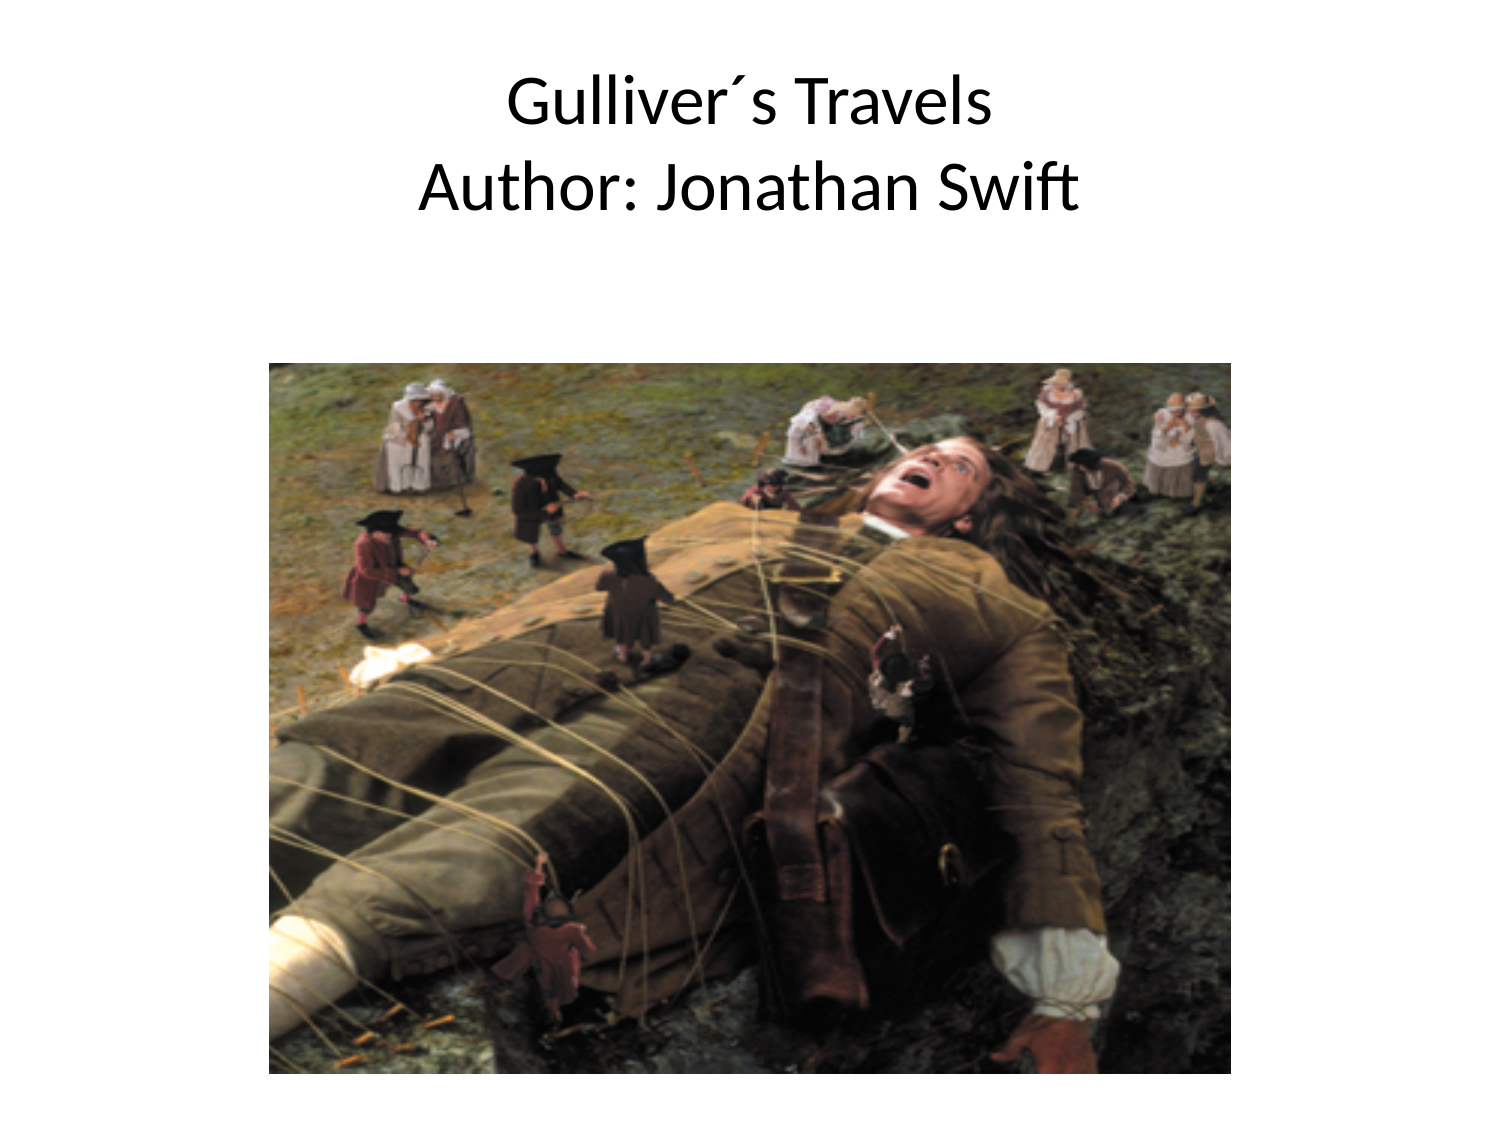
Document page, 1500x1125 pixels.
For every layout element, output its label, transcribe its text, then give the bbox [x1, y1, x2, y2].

picture [269, 363, 1231, 1075]
title Gulliver´s Travels Author: Jonathan Swift [75, 45, 1425, 233]
